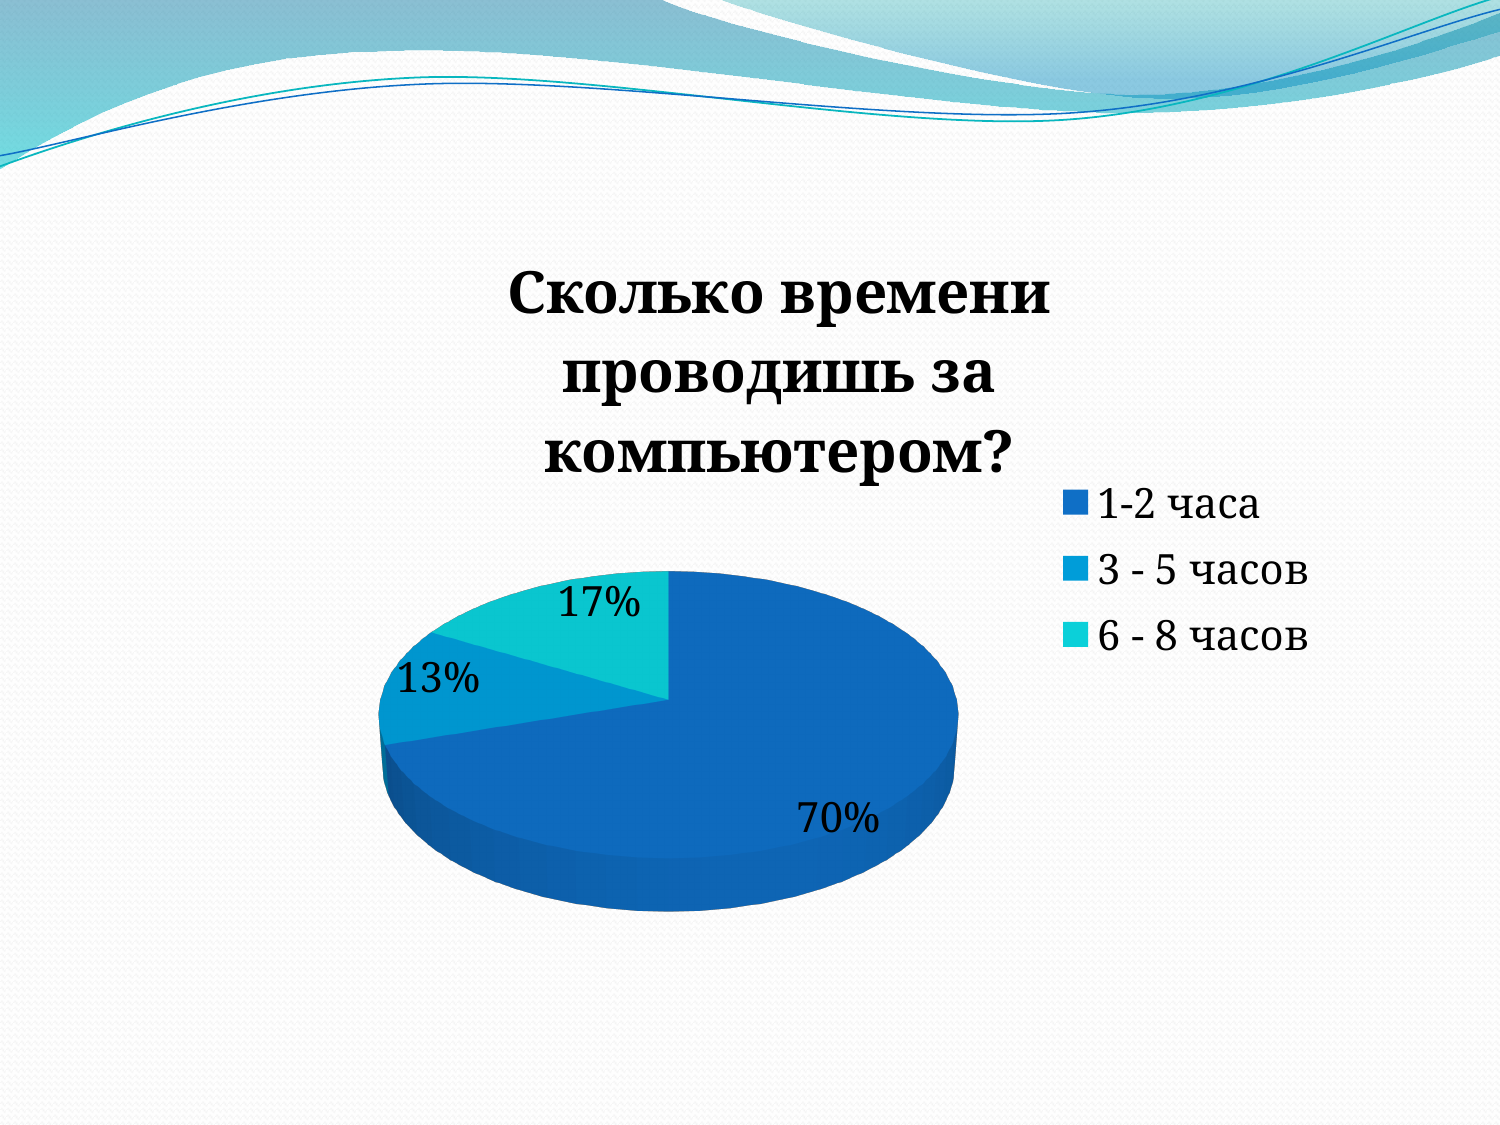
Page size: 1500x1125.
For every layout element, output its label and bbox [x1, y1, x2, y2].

chart [222, 210, 1337, 927]
